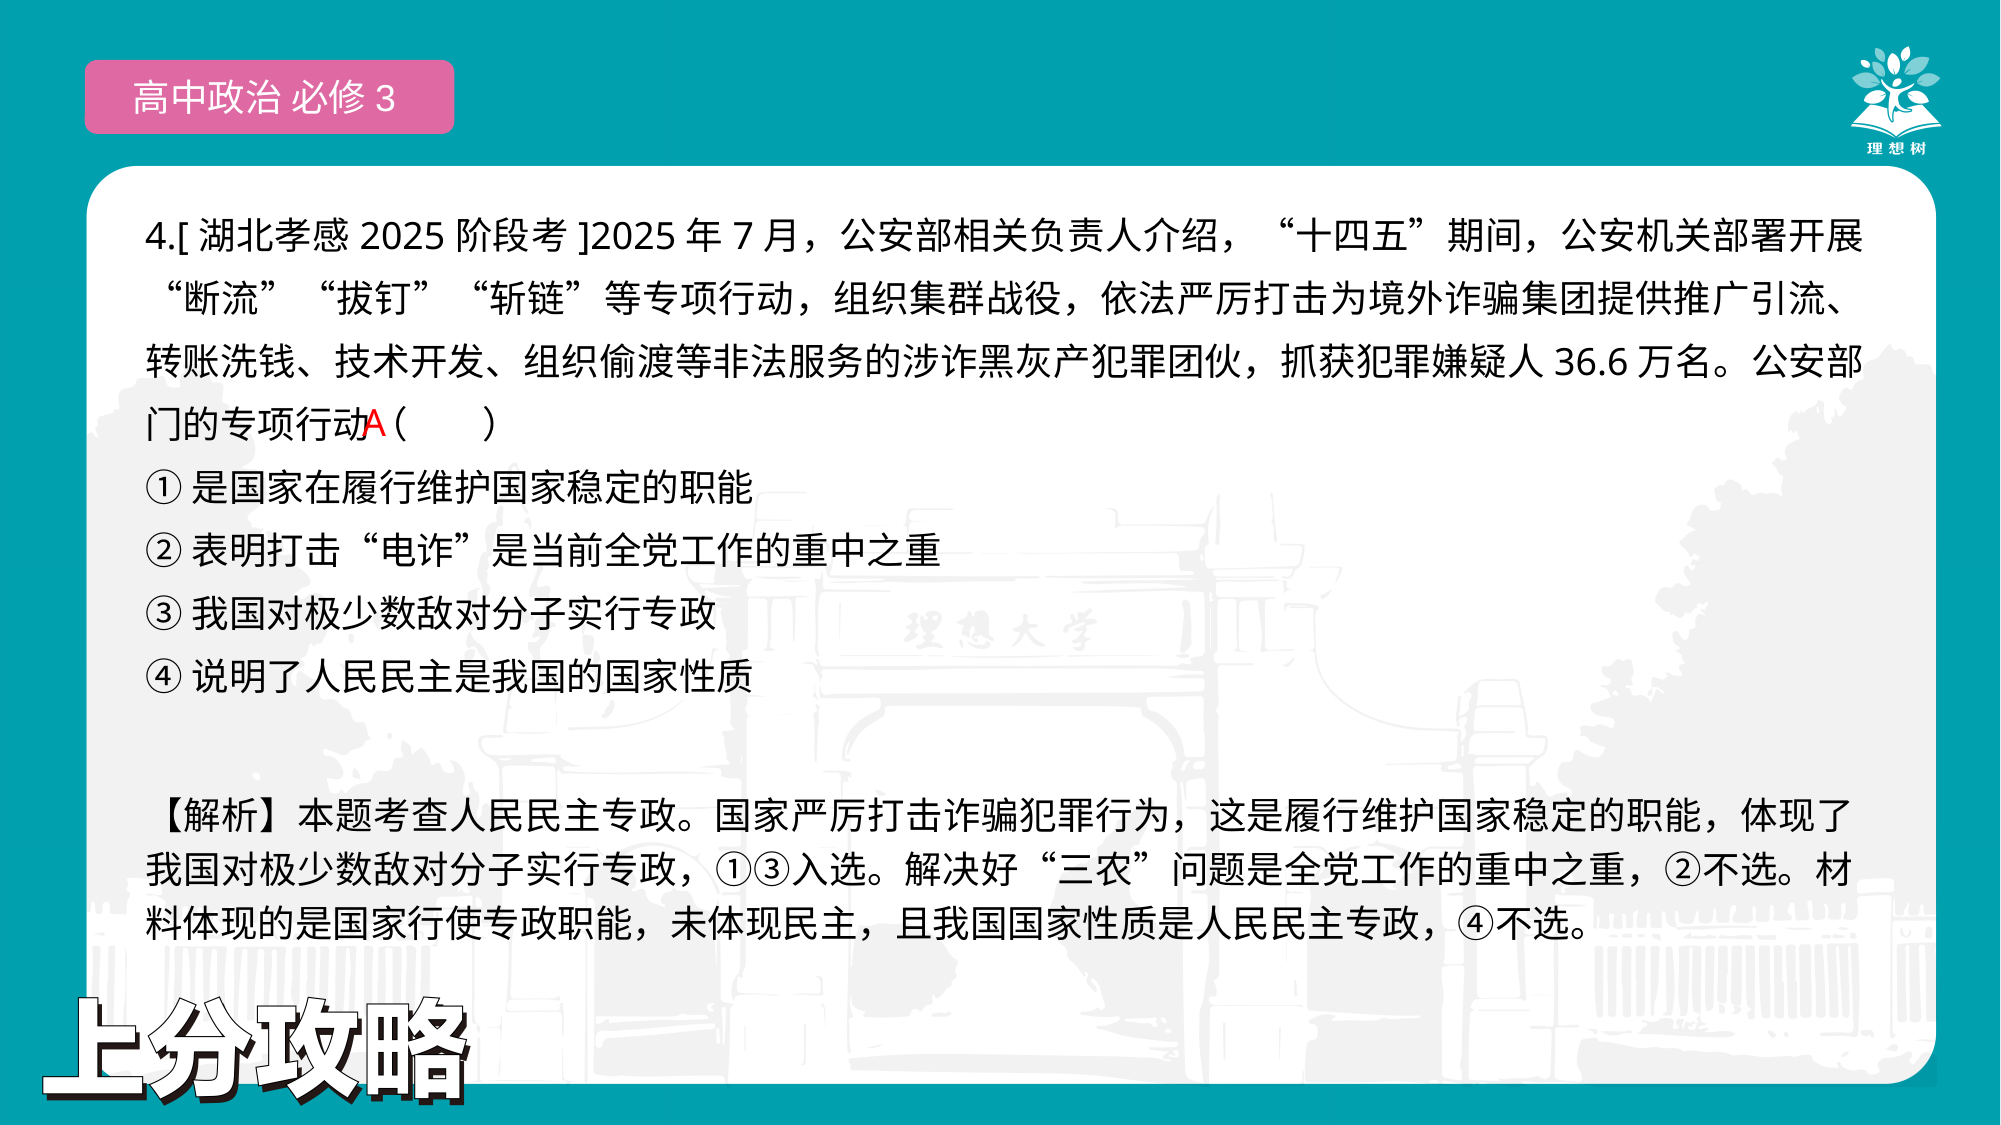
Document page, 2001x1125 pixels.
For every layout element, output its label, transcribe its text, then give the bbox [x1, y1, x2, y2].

picture [0, 0, 2001, 1125]
text_box 【解析】本题考查人民民主专政。国家严厉打击诈骗犯罪行为，这是履行维护国家稳定的职能，体现了我国对极少数敌对分子实行专政，①③入选。解决好“三农”问题是全党工作的重中之重，②不选。材料体现的是国家行使专政职能，未体现民主，且我国国家性质是人民民主专政，④不选。 [130, 775, 1869, 952]
text_box A [337, 368, 455, 452]
text_box 4.[湖北孝感2025阶段考]2025年7月，公安部相关负责人介绍，“十四五”期间，公安机关部署开展“断流”“拔钉”“斩链”等专项行动，组织集群战役，依法严厉打击为境外诈骗集团提供推广引流、转账洗钱、技术开发、组织偷渡等非法服务的涉诈黑灰产犯罪团伙，抓获犯罪嫌疑人36.6万名。公安部门的专项行动（ ） ①是国家在履行维护国家稳定的职能 ②表明打击“电诈”是当前全党工作的重中之重 ③我国对极少数敌对分子实行专政 ④说明了人民民主是我国的国家性质 [130, 186, 1880, 705]
text_box 高中政治 必修3 [83, 58, 456, 135]
